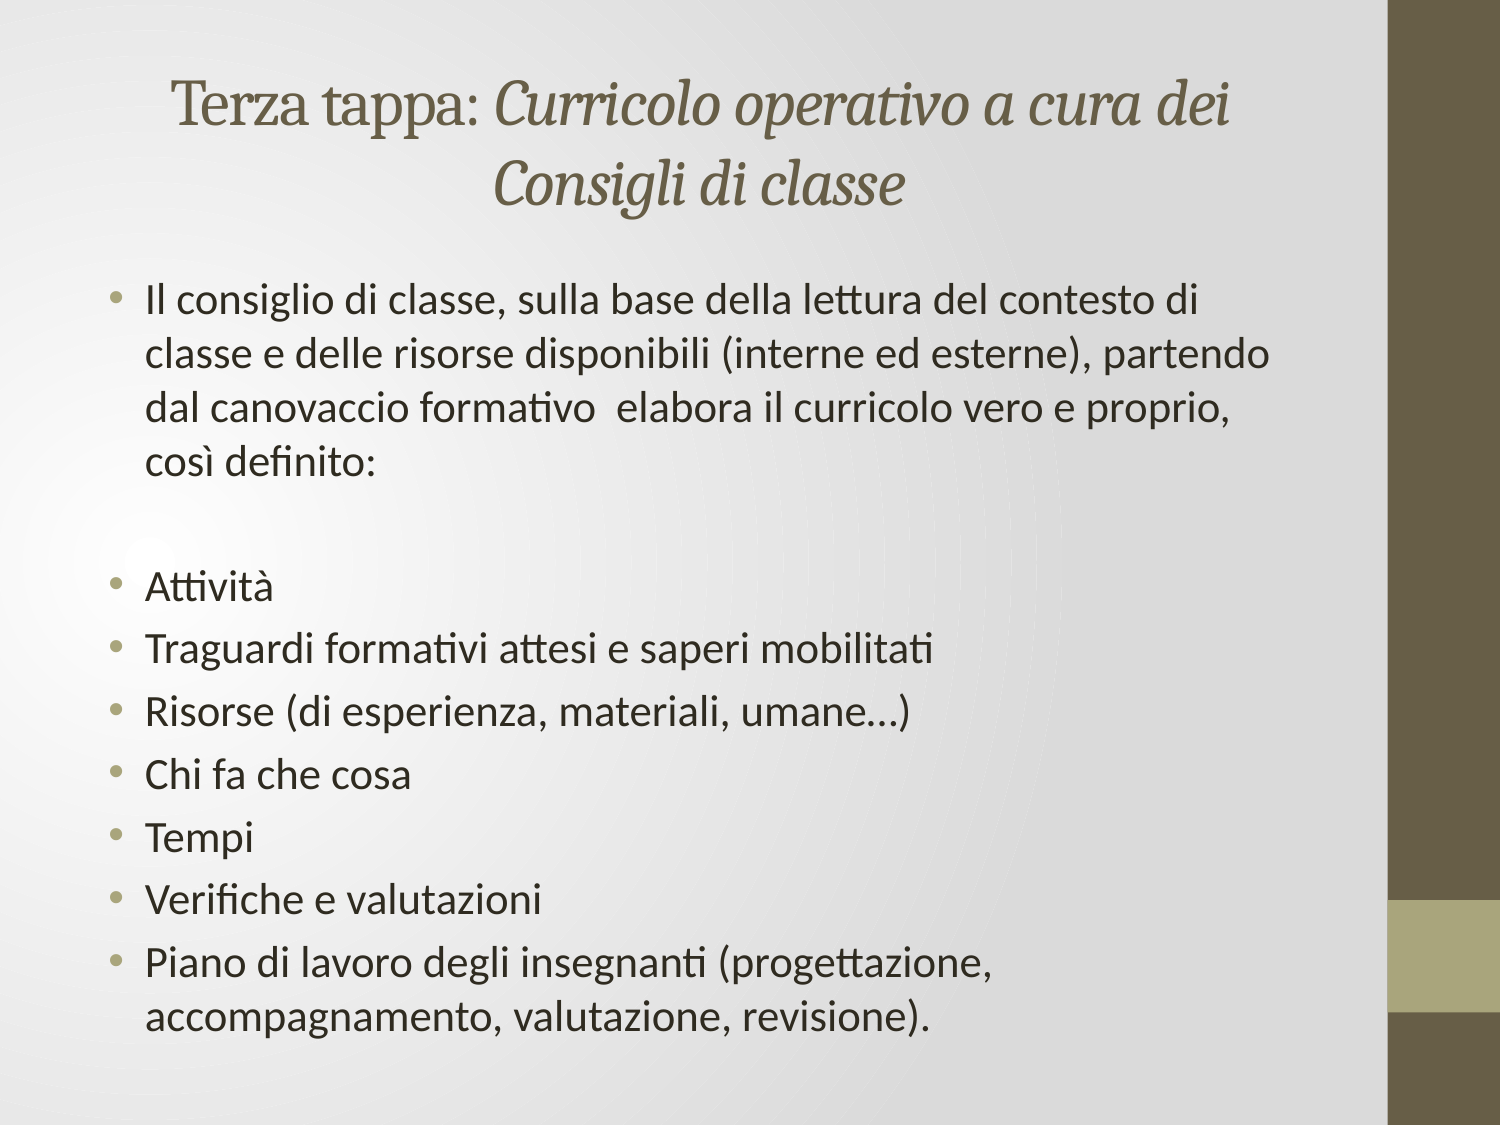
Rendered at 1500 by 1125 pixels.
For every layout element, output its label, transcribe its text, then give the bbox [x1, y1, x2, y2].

title Terza tappa: Curricolo operativo a cura dei Consigli di classe [75, 45, 1325, 233]
list Il consiglio di classe, sulla base della lettura del contesto di classe e delle risorse disponibili (interne ed esterne), partendo dal canovaccio formativo elabora il curricolo vero e proprio, così definito: Attività Traguardi formativi attesi e saperi mobilitati Risorse (di esperienza, materiali, umane…) Chi fa che cosa Tempi Verifiche e valutazioni Piano di lavoro degli insegnanti (progettazione, accompagnamento, valutazione, revisione). [75, 262, 1325, 1050]
